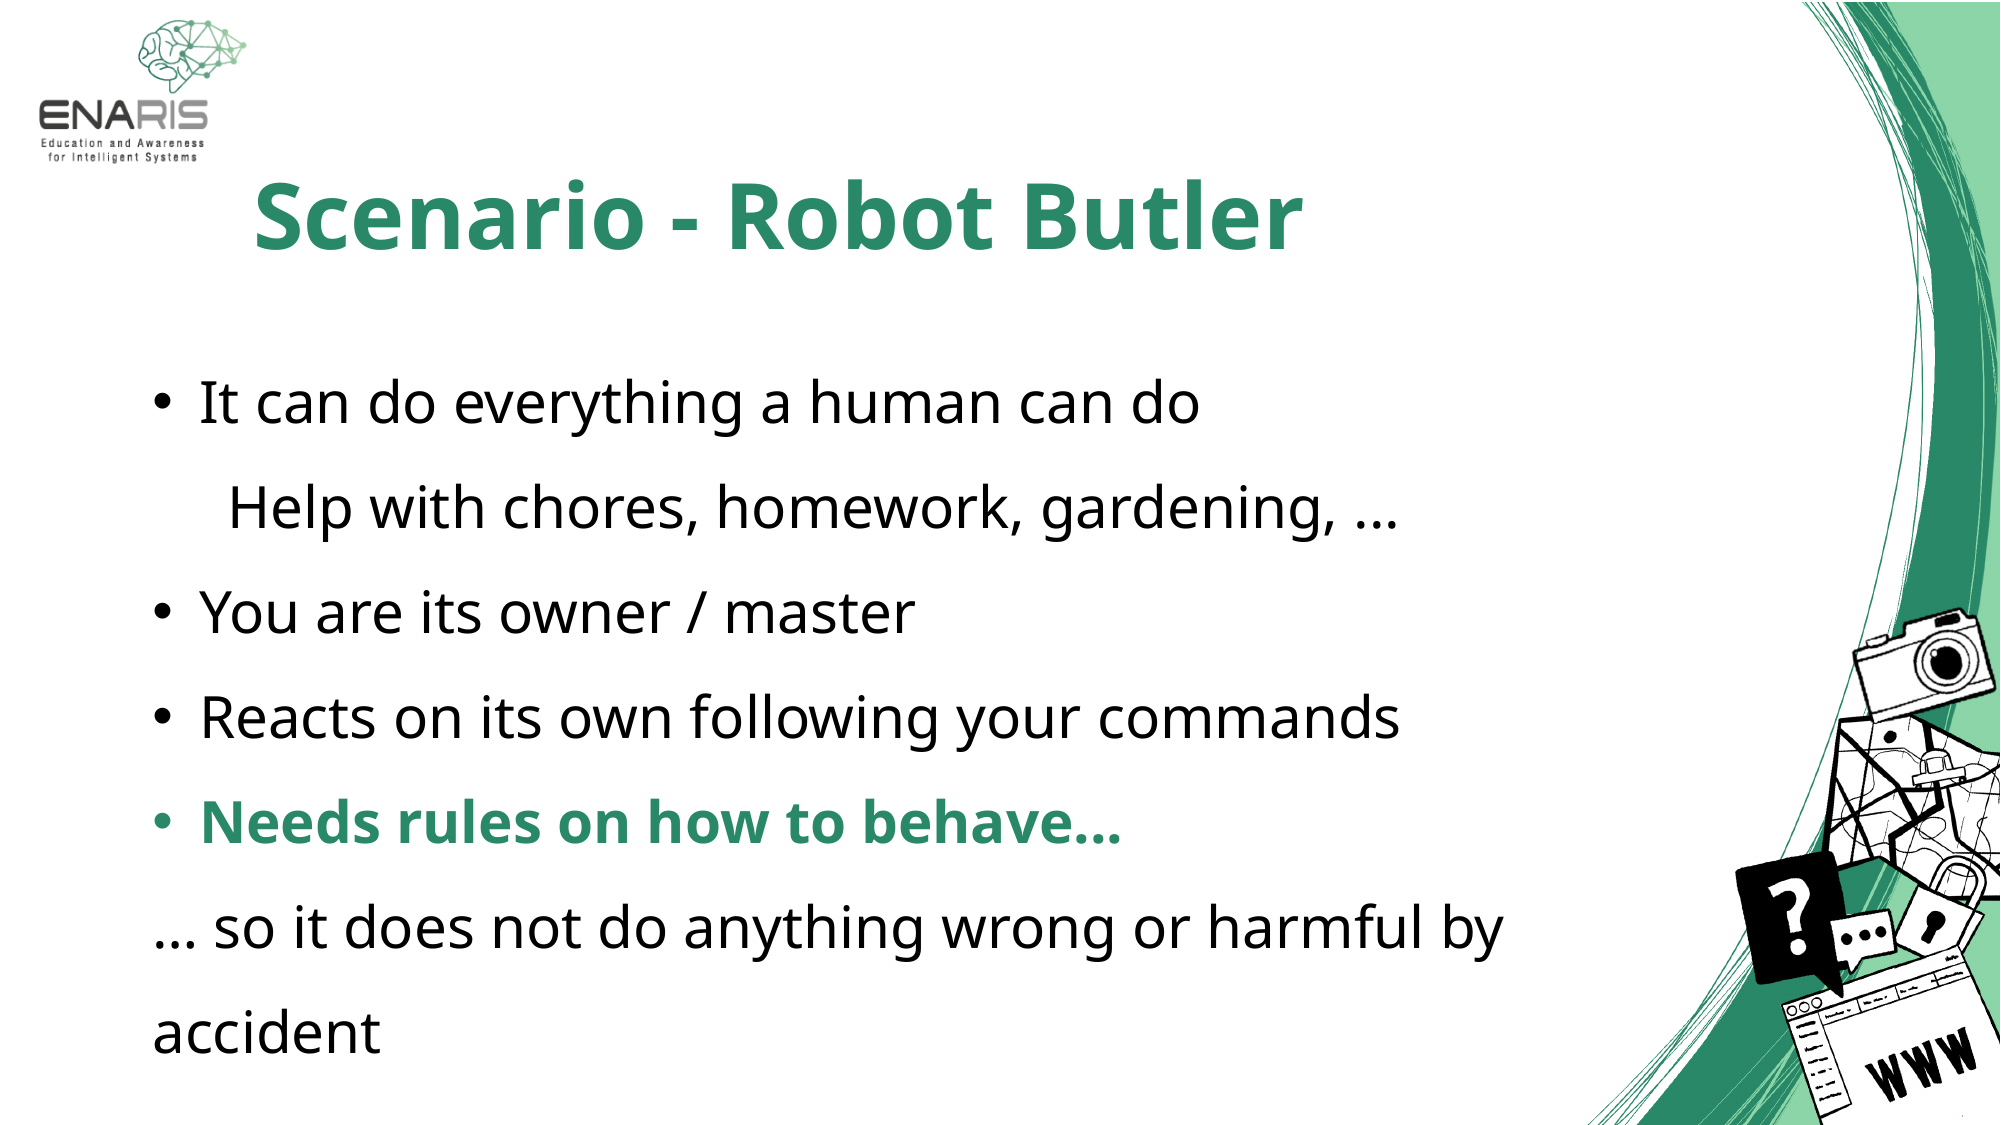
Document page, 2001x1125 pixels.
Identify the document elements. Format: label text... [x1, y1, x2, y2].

text_box It can do everything a human can do Help with chores, homework, gardening, ... You are its owner / master Reacts on its own following your commands Needs rules on how to behave... … so it does not do anything wrong or harmful by accident [137, 323, 409, 1125]
picture [38, 20, 247, 164]
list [409, 2, 2000, 1125]
title Scenario - Robot Butler [238, 111, 409, 323]
